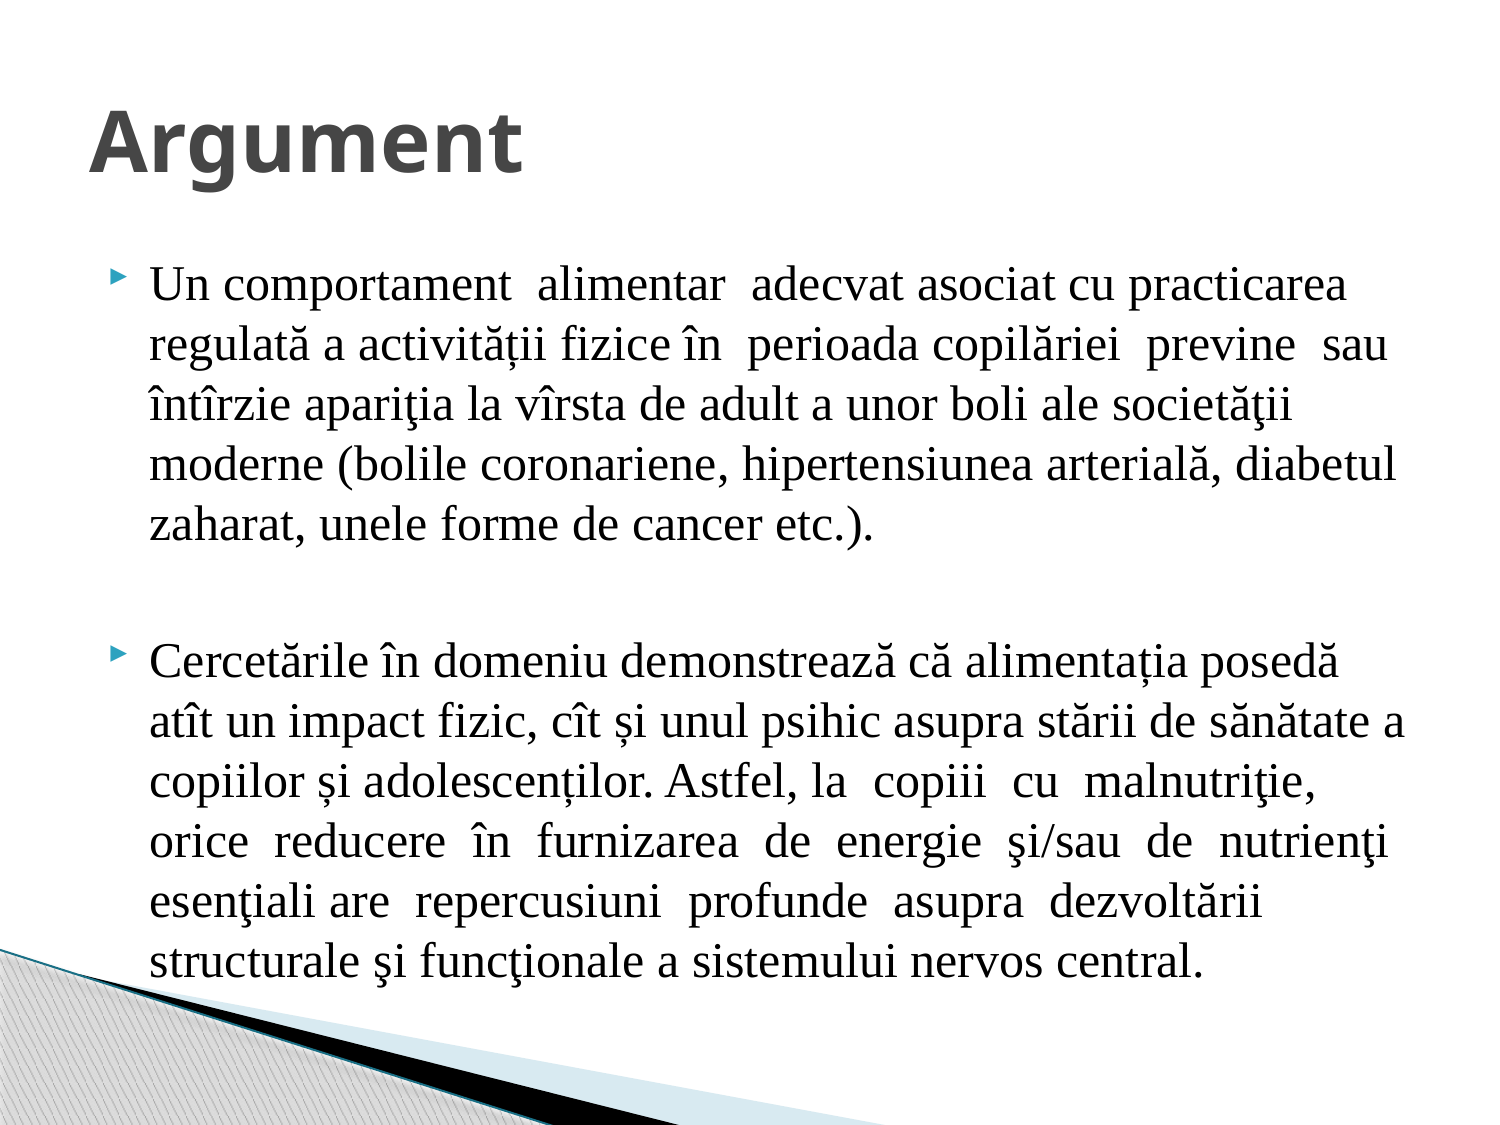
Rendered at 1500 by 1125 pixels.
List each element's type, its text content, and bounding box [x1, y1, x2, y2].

list Un comportament alimentar adecvat asociat cu practicarea regulată a activității fizice în perioada copilăriei previne sau întîrzie apariţia la vîrsta de adult a unor boli ale societăţii moderne (bolile coronariene, hipertensiunea arterială, diabetul zaharat, unele forme de cancer etc.). Cercetările în domeniu demonstrează că alimentația posedă atît un impact fizic, cît și unul psihic asupra stării de sănătate a copiilor și adolescenților. Astfel, la copiii cu malnutriţie, orice reducere în furnizarea de energie şi/sau de nutrienţi esenţiali are repercusiuni profunde asupra dezvoltării structurale şi funcţionale a sistemului nervos central. [75, 243, 1425, 1059]
title Argument [75, 45, 1425, 233]
